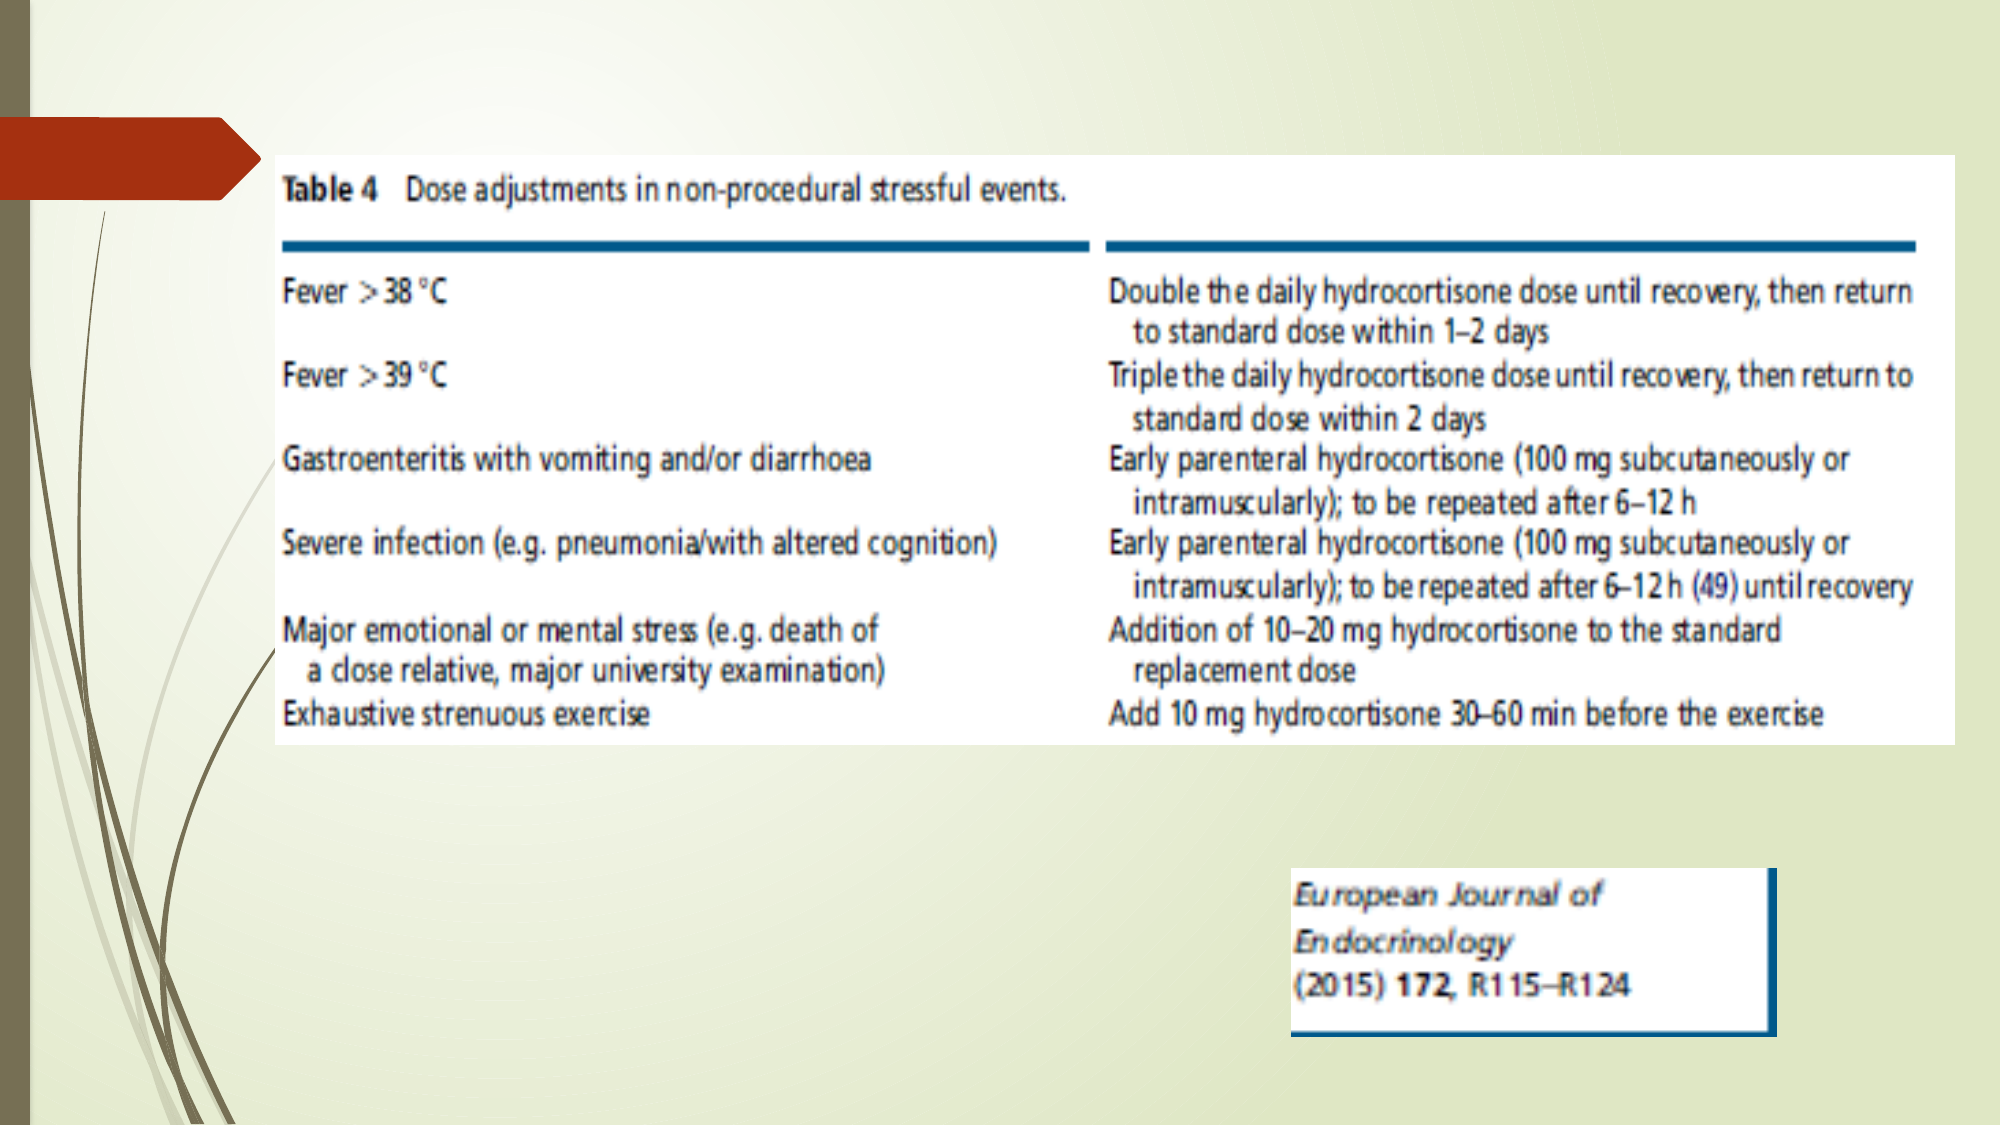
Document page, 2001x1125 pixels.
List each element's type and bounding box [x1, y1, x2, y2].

picture [274, 154, 1955, 745]
picture [1291, 867, 1777, 1037]
footer [424, 1006, 1675, 1067]
